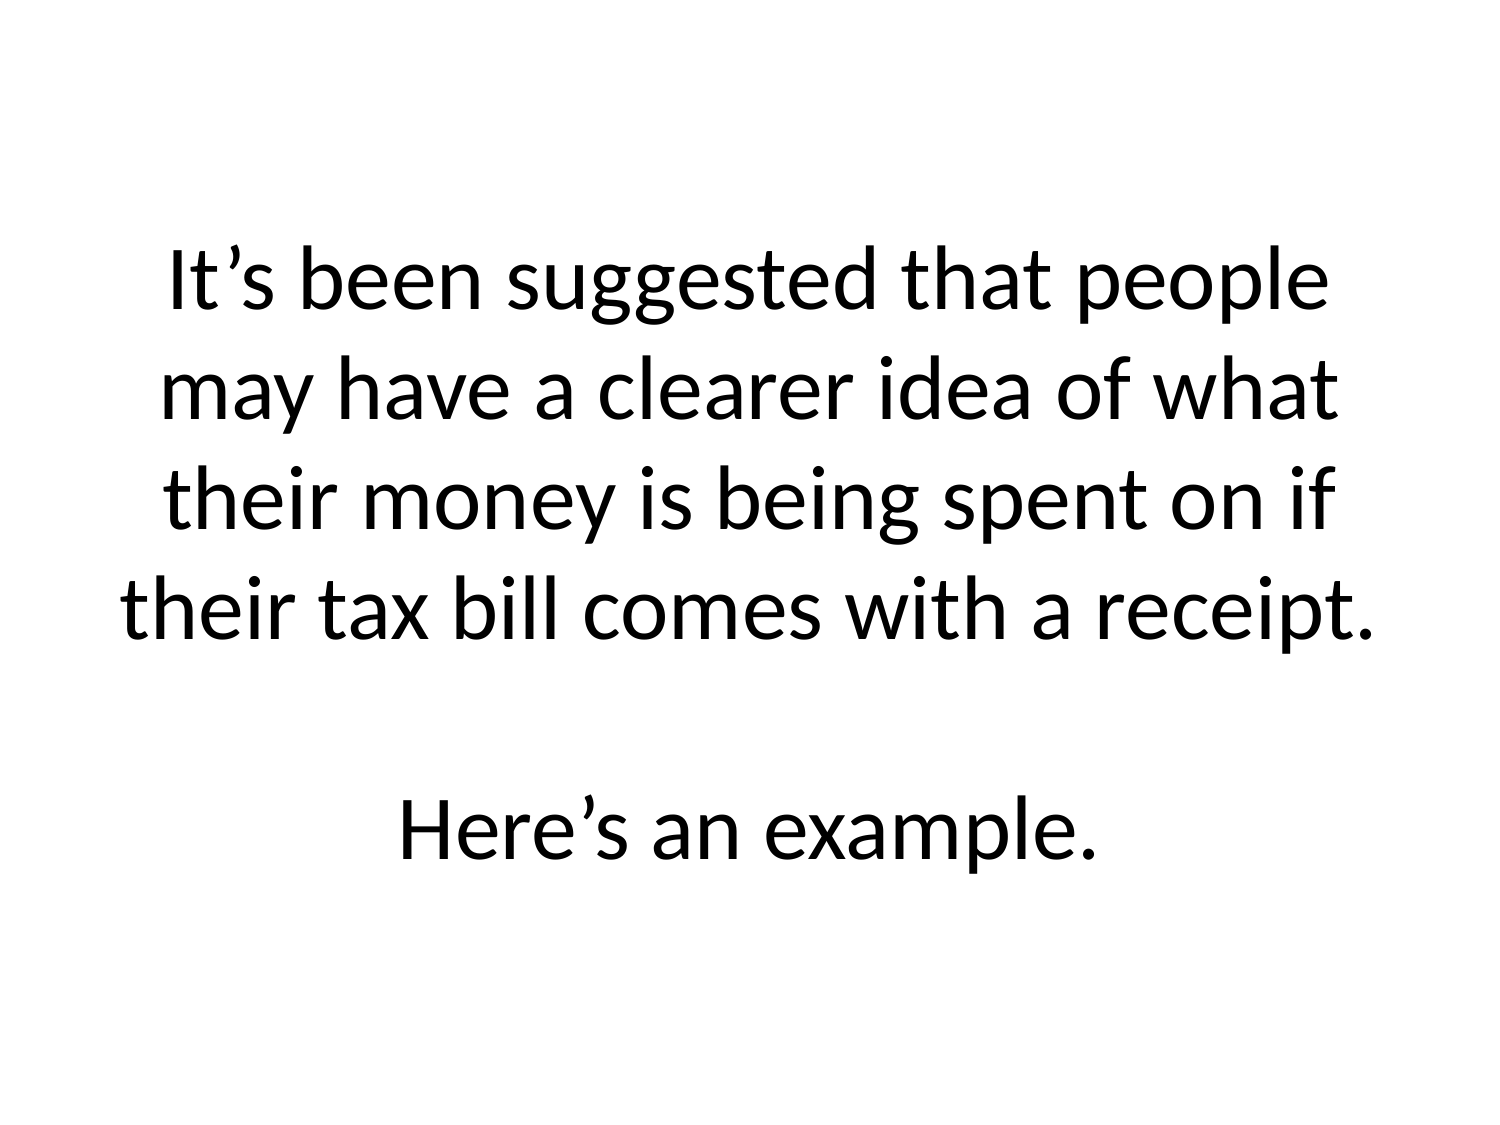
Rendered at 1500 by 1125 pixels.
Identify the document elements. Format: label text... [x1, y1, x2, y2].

title It’s been suggested that people may have a clearer idea of what their money is being spent on if their tax bill comes with a receipt. Here’s an example. [74, 44, 1426, 1051]
